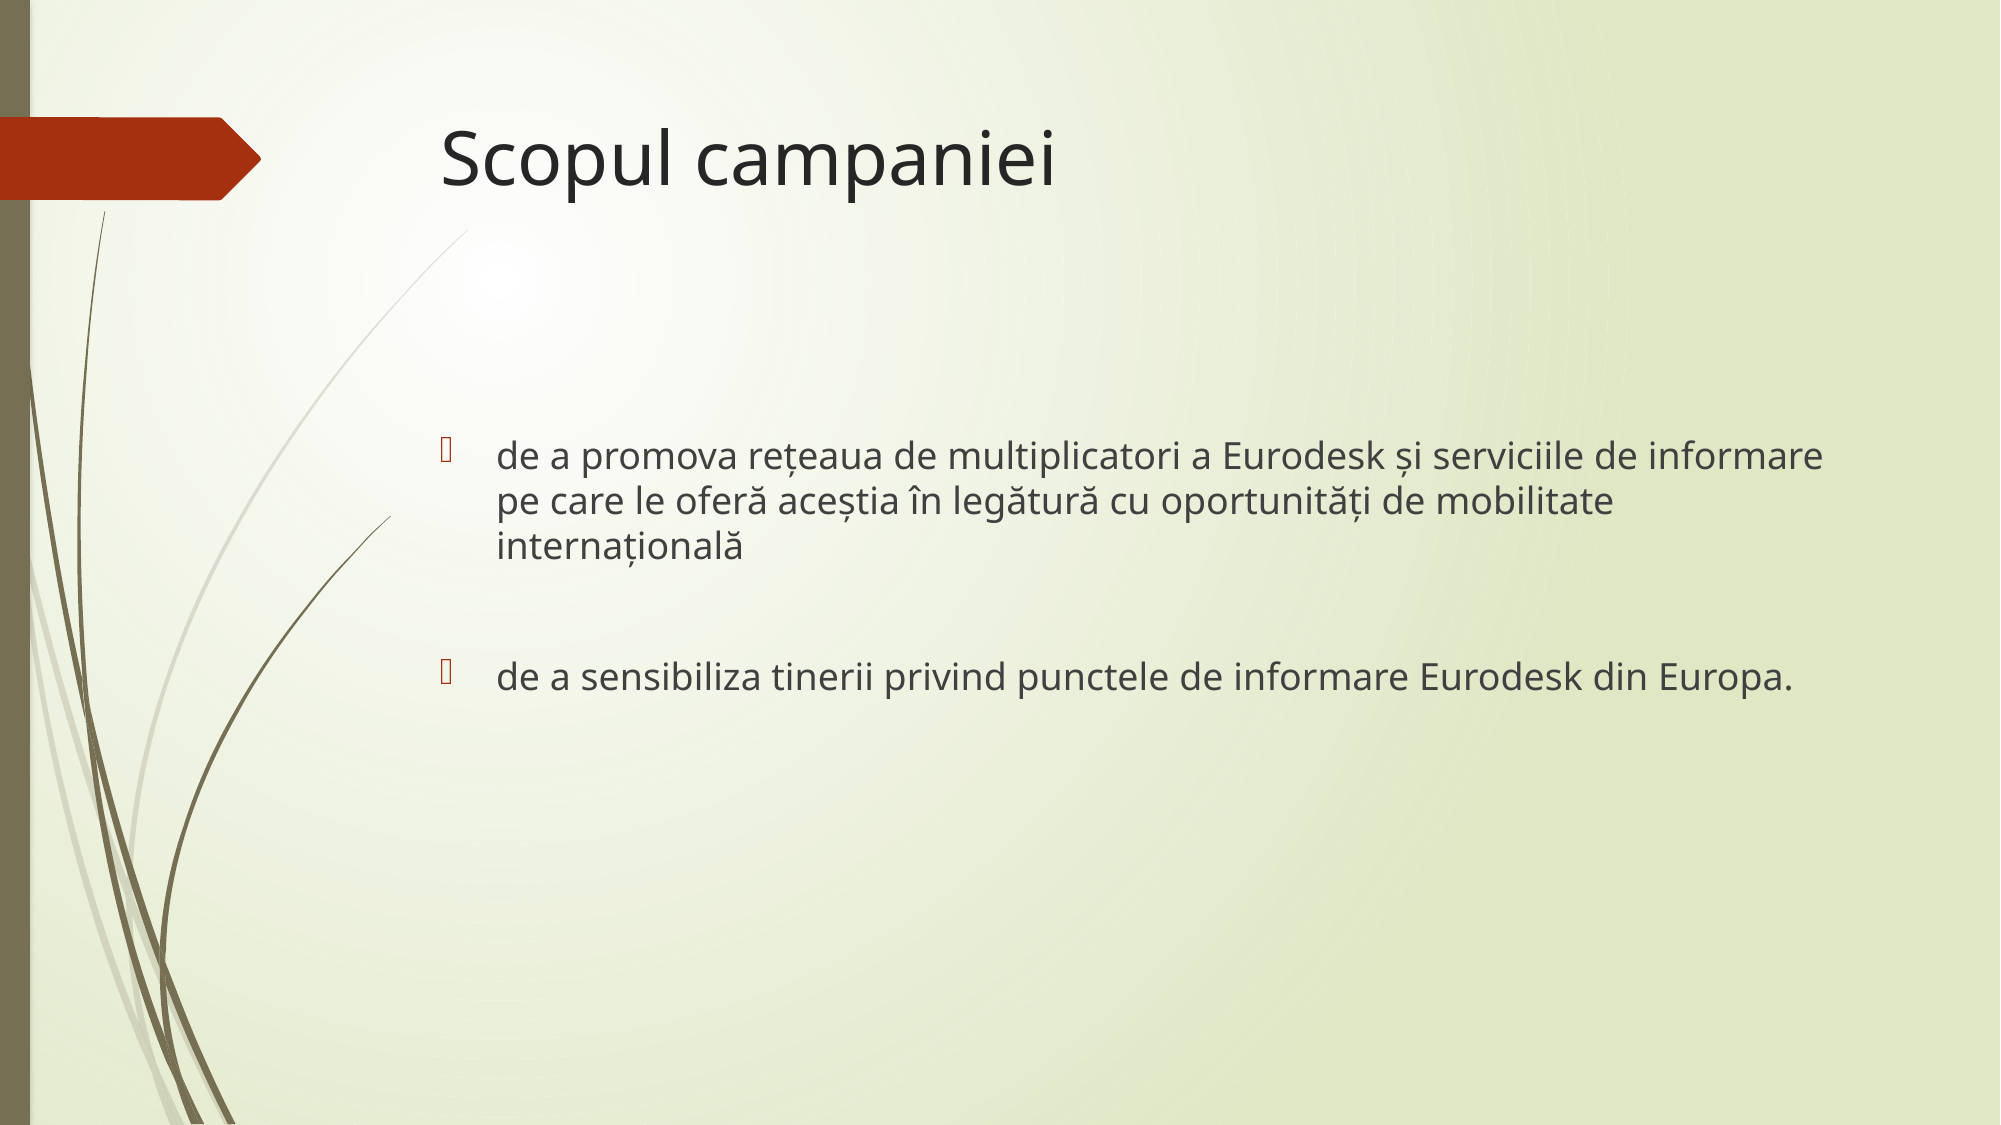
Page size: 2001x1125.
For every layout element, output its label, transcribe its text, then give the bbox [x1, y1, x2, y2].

list de a promova rețeaua de multiplicatori a Eurodesk și serviciile de informare pe care le oferă aceștia în legătură cu oportunități de mobilitate internațională de a sensibiliza tinerii privind punctele de informare Eurodesk din Europa. [424, 424, 1888, 970]
title Scopul campaniei [425, 102, 1888, 313]
